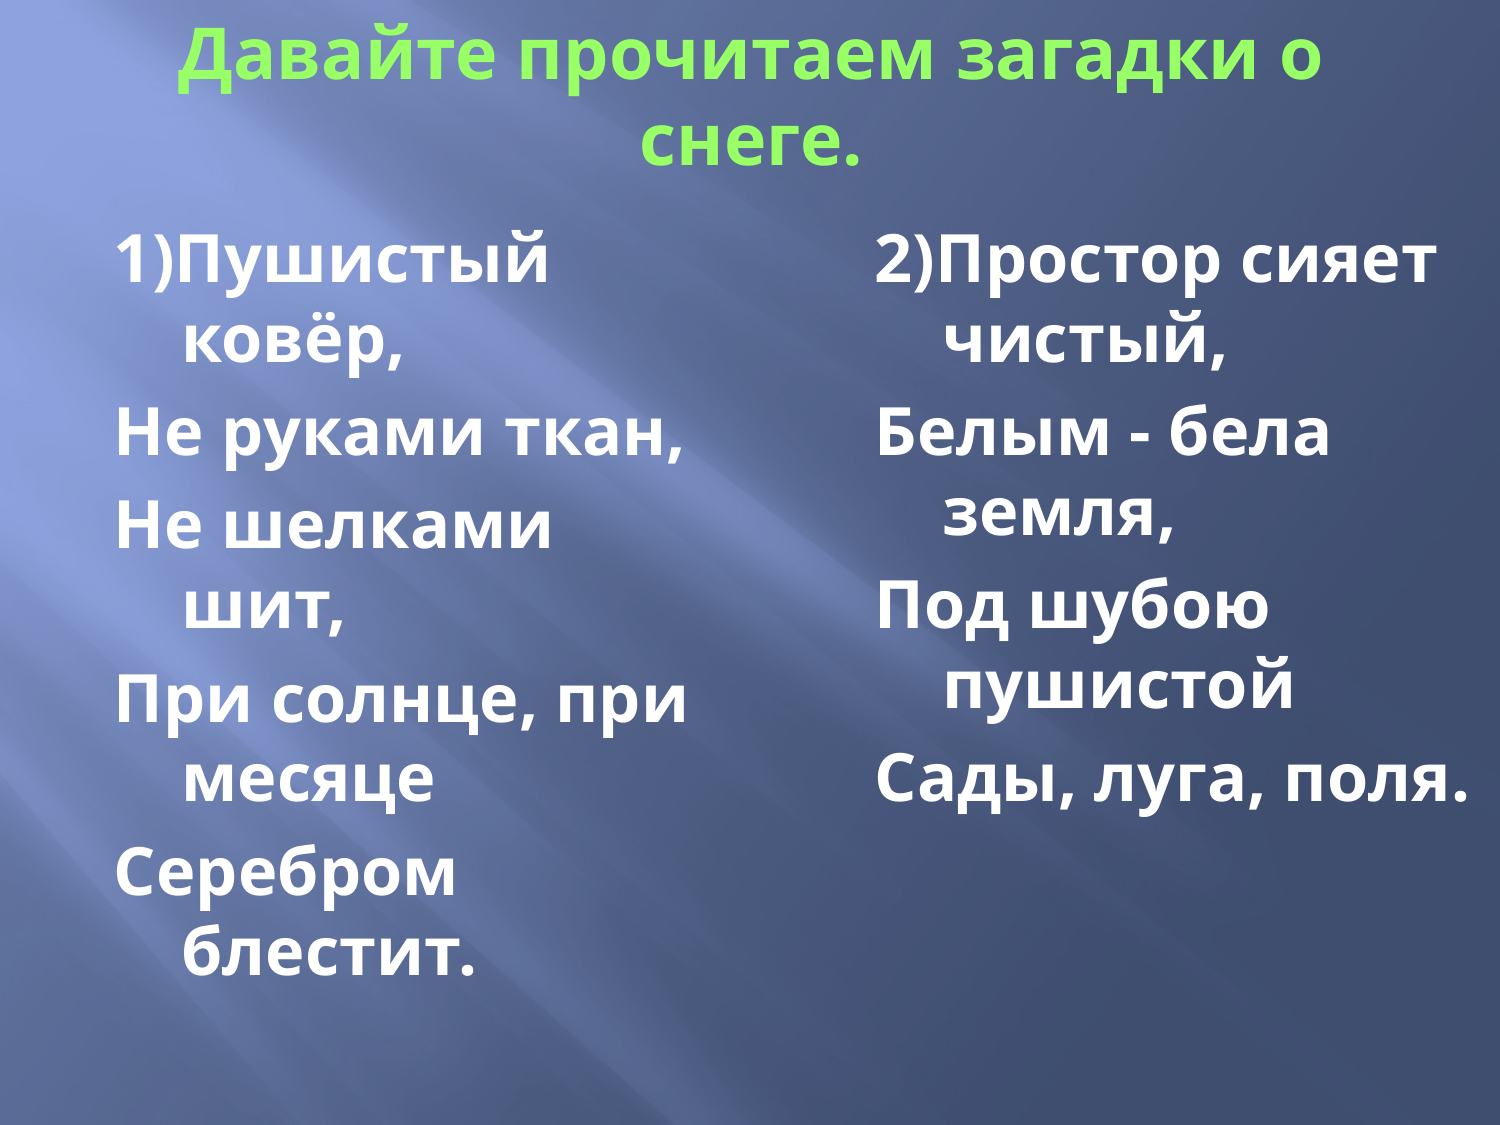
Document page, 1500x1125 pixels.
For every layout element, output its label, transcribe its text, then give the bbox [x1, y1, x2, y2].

list 1)Пушистый ковёр, Не руками ткан, Не шелками шит, При солнце, при месяце Серебром блестит. [76, 208, 740, 951]
title Давайте прочитаем загадки о снеге. [76, 0, 1427, 188]
list 2)Простор сияет чистый, Белым - бела земля, Под шубою пушистой Сады, луга, поля. [837, 208, 1500, 951]
